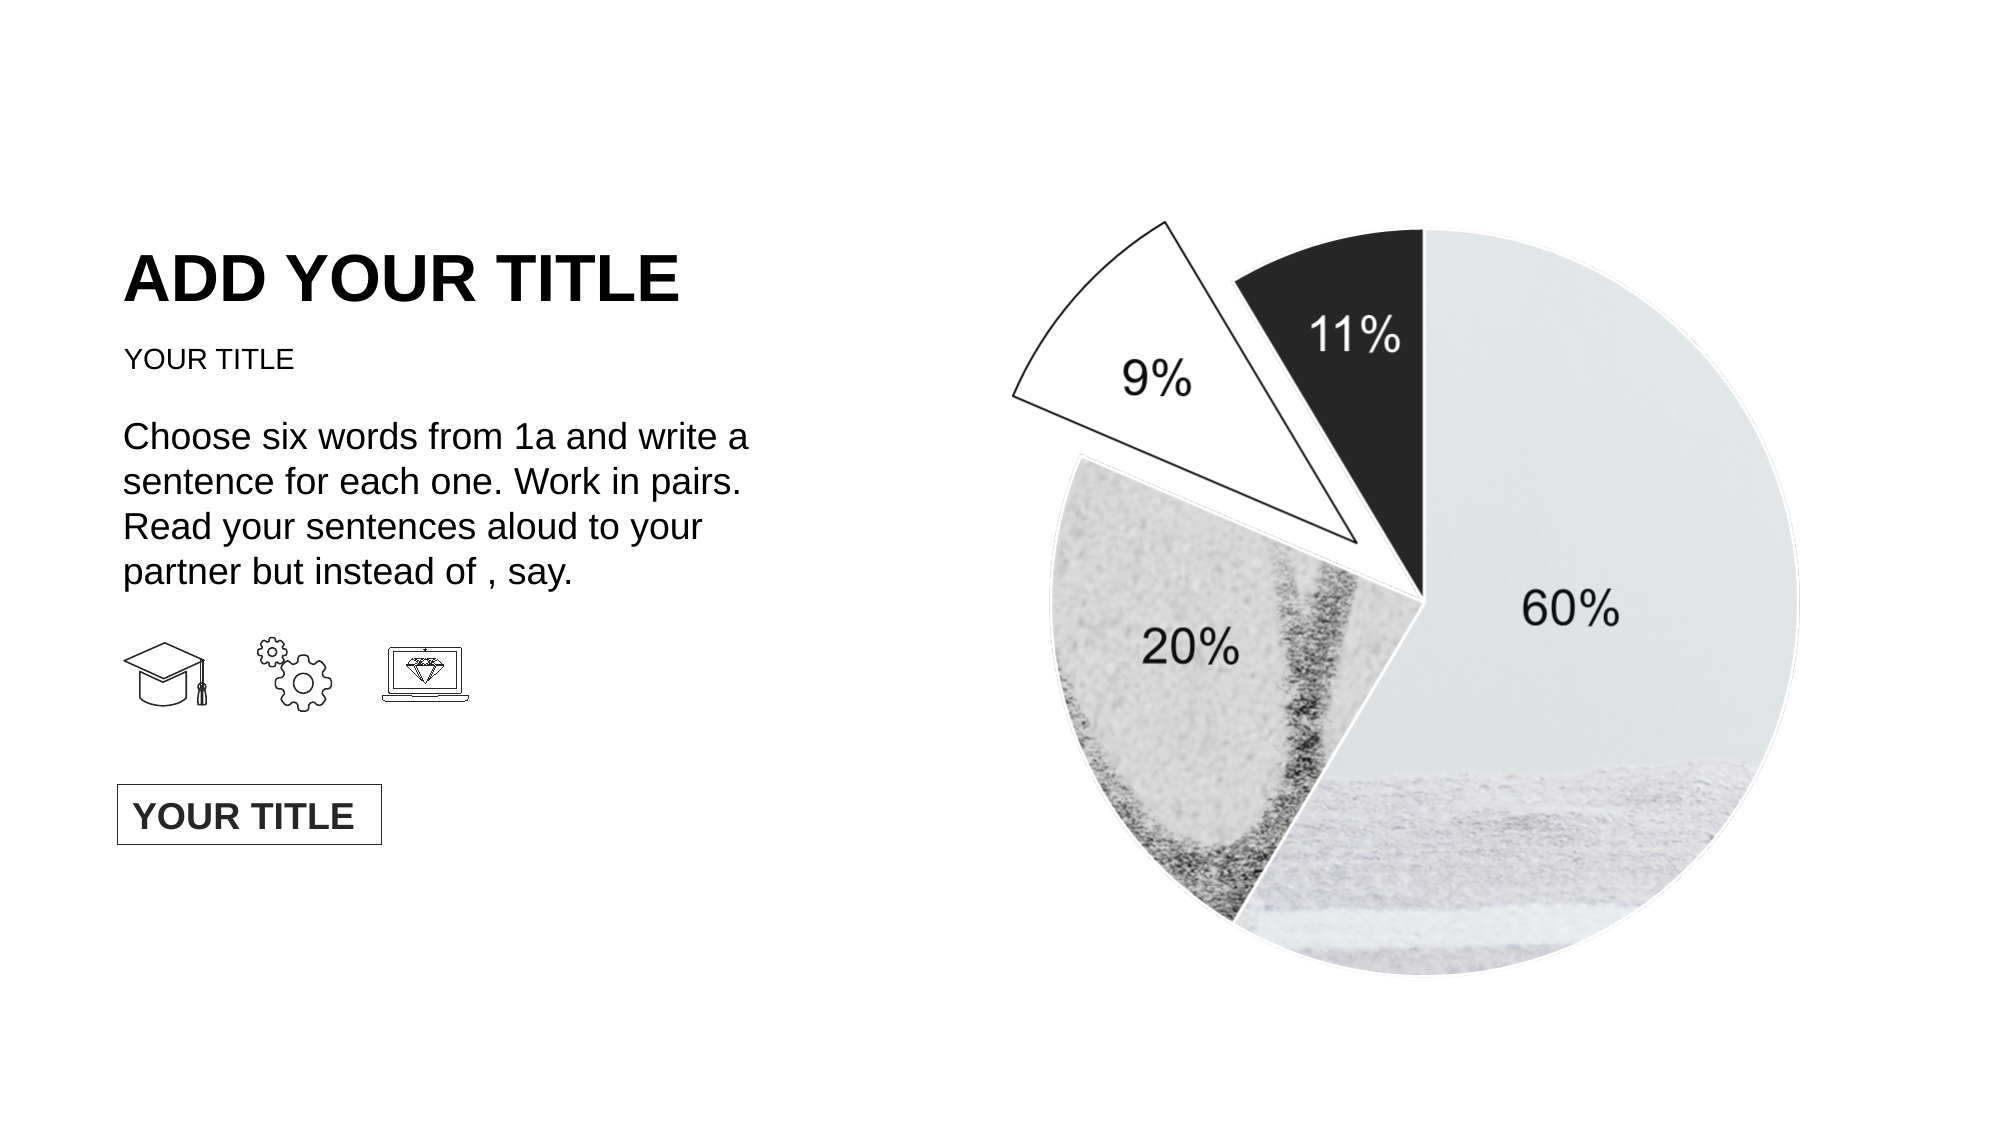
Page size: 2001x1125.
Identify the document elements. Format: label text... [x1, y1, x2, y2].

text_box YOUR TITLE [117, 784, 382, 845]
text_box Choose six words from 1a and write a sentence for each one. Work in pairs. Read your sentences aloud to your partner but instead of , say. [108, 404, 829, 600]
picture [829, 205, 2000, 999]
text_box YOUR TITLE [108, 332, 319, 383]
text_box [381, 647, 469, 702]
text_box ADD YOUR TITLE [108, 226, 822, 322]
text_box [124, 642, 208, 706]
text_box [257, 637, 332, 712]
